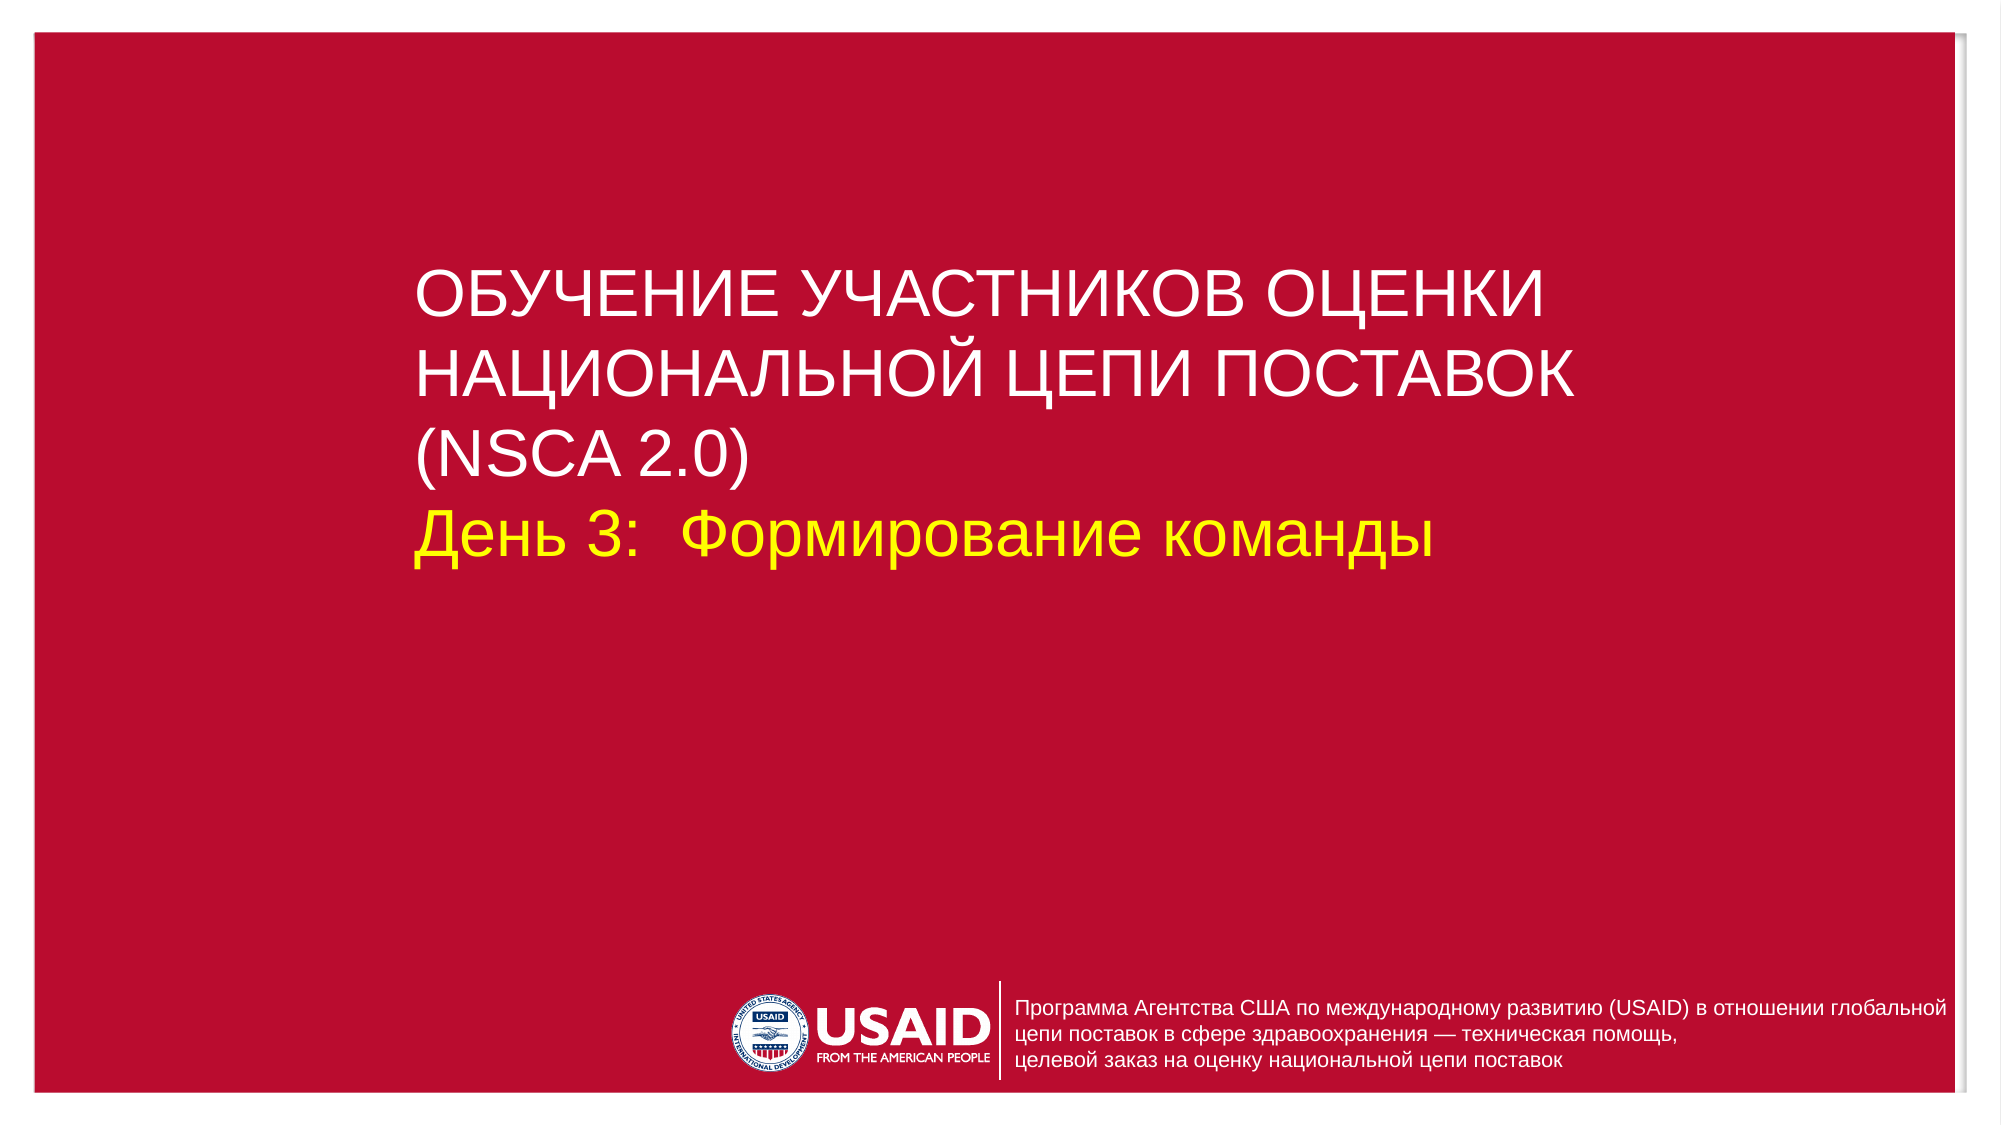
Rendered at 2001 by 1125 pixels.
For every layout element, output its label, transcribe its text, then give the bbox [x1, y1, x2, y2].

picture [726, 989, 1001, 1083]
text_box [32, 30, 1957, 1095]
text_box ОБУЧЕНИЕ УЧАСТНИКОВ ОЦЕНКИ НАЦИОНАЛЬНОЙ ЦЕПИ ПОСТАВОК (NSCA 2.0) День 3: Формирование команды [399, 242, 1713, 588]
text_box Программа Агентства США по международному развитию (USAID) в отношении глобальной цепи поставок в сфере здравоохранения ― техническая помощь, целевой заказ на оценку национальной цепи поставок [1003, 986, 1970, 1080]
